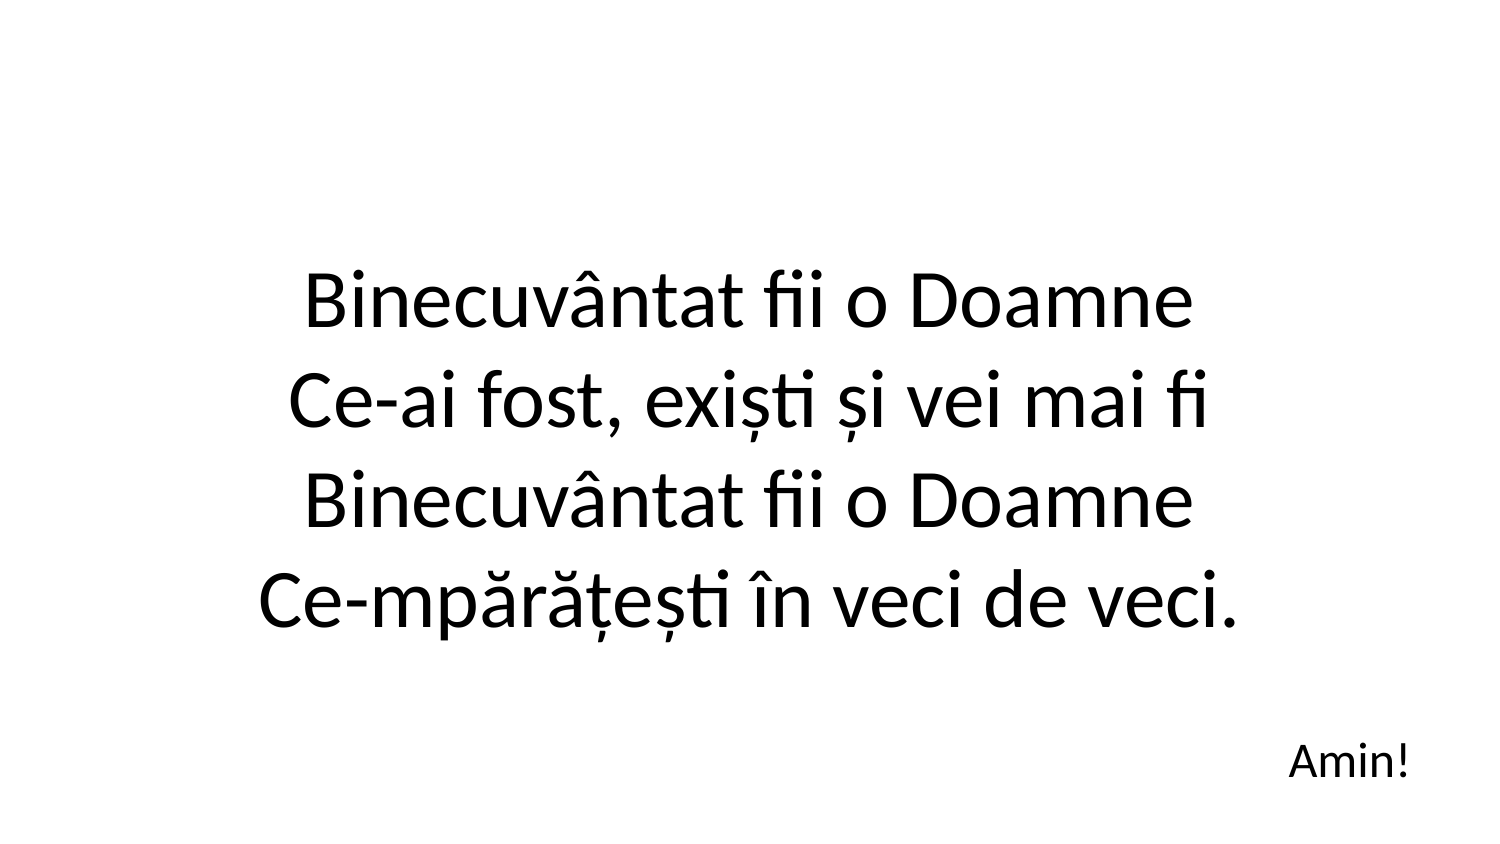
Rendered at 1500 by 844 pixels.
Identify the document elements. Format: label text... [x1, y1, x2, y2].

text_box Binecuvântat fii o Doamne Ce-ai fost, exiști și vei mai fi Binecuvântat fii o Doamne Ce-mpărățești în veci de veci. [243, 192, 1257, 652]
text_box Amin! [1273, 674, 1427, 795]
